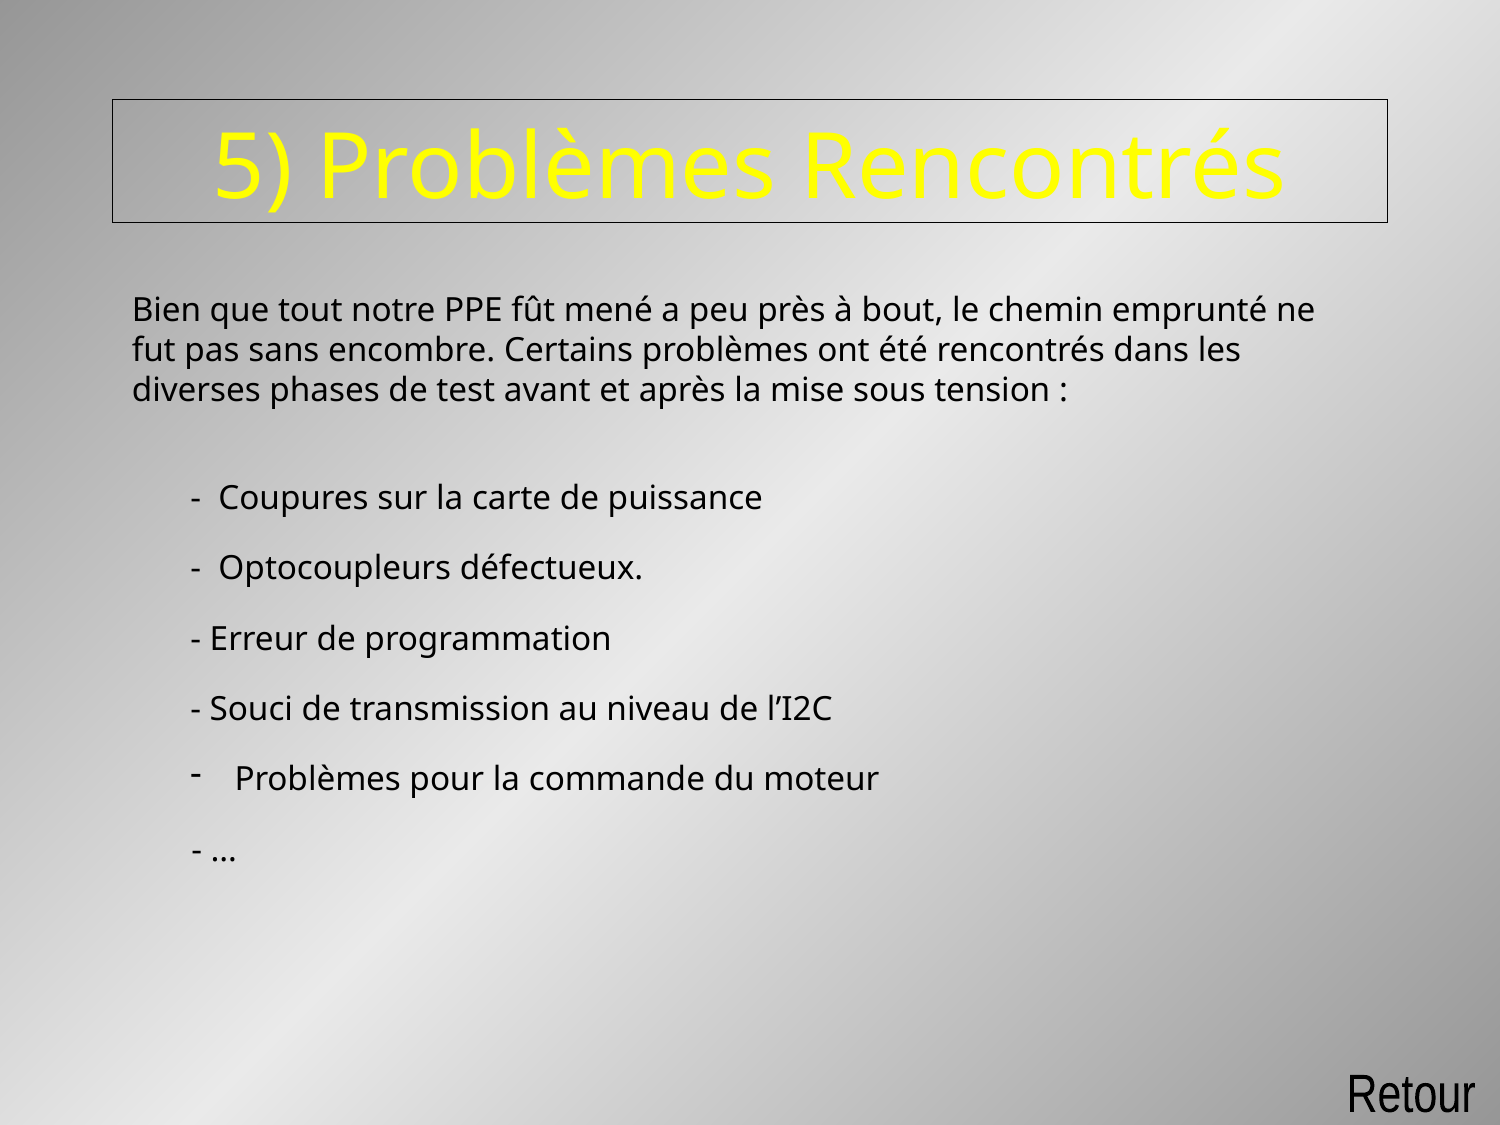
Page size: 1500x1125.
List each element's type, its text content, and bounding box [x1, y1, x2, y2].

text_box - Souci de transmission au niveau de l’I2C [175, 679, 879, 735]
text_box - Erreur de programmation [175, 609, 856, 664]
text_box Bien que tout notre PPE fût mené a peu près à bout, le chemin emprunté ne fut pas sans encombre. Certains problèmes ont été rencontrés dans les diverses phases de test avant et après la mise sous tension : [117, 281, 1383, 416]
text_box - Optocoupleurs défectueux. [175, 538, 1196, 594]
text_box Problèmes pour la commande du moteur [175, 749, 926, 805]
text_box 5) Problèmes Rencontrés [112, 99, 1388, 223]
text_box - Coupures sur la carte de puissance [175, 468, 1196, 524]
text_box - … [176, 820, 252, 875]
